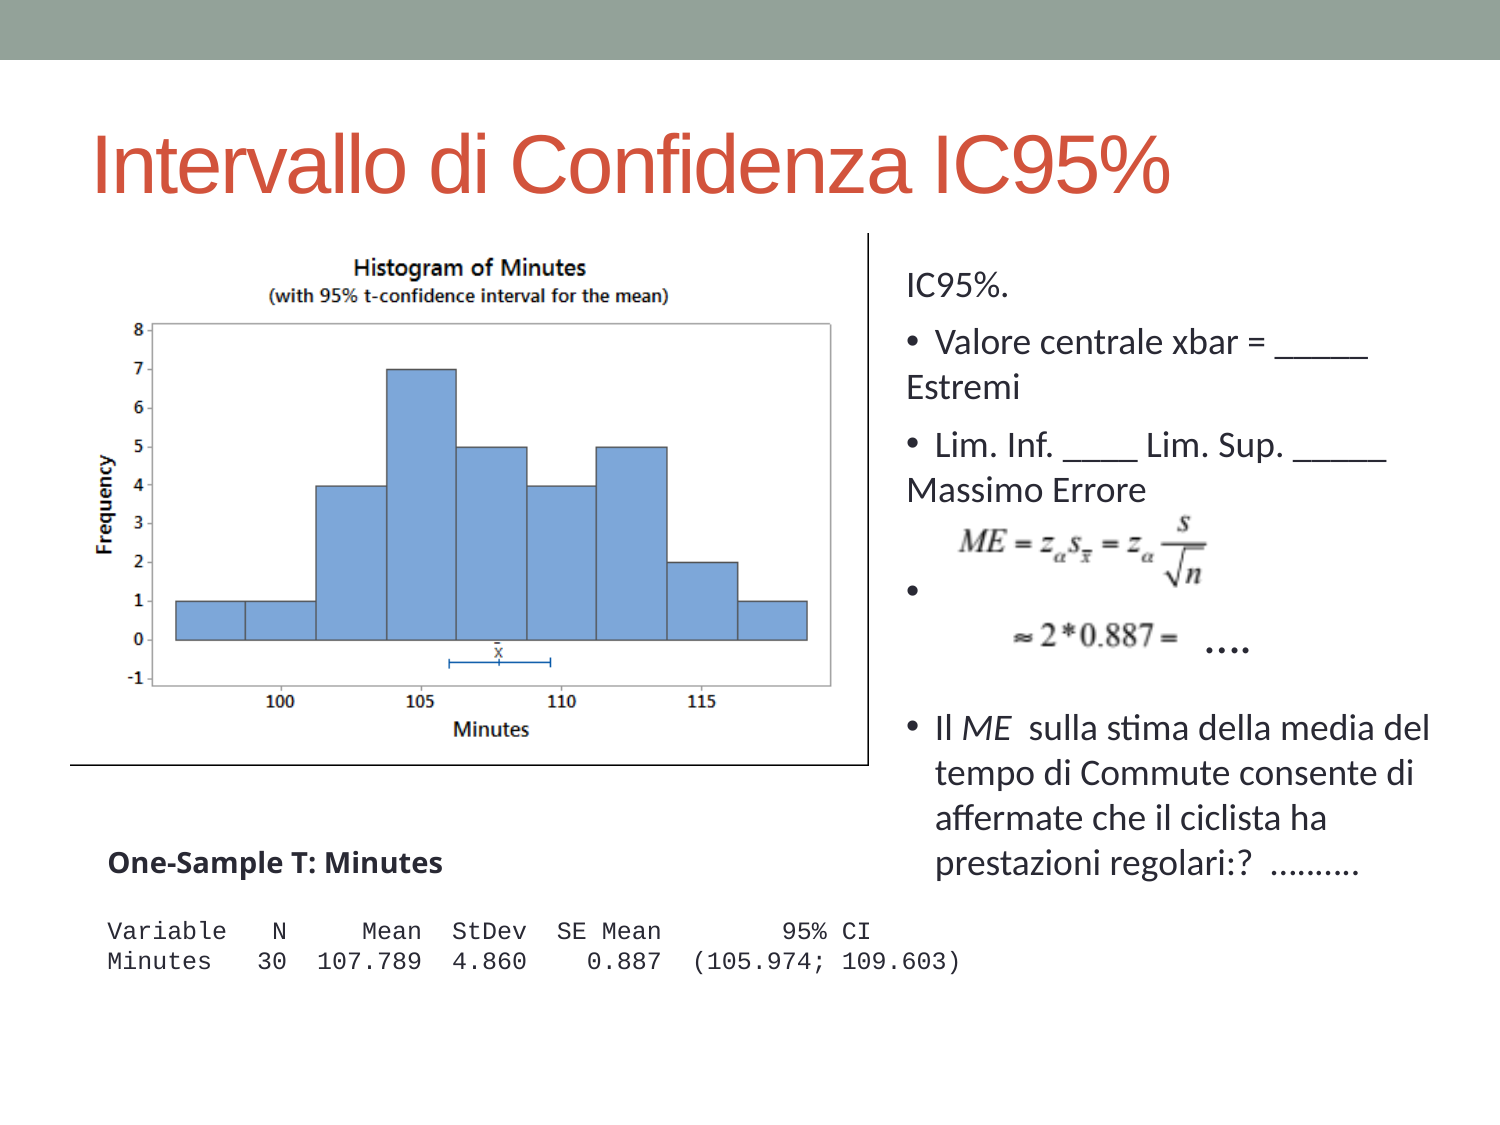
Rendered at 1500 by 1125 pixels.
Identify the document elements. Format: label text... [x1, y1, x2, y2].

picture [70, 233, 869, 766]
title Intervallo di Confidenza IC95% [75, 87, 1425, 234]
text_box One-Sample T: Minutes Variable N Mean StDev SE Mean 95% CI Minutes 30 107.789 4.860 0.887 (105.974; 109.603) [92, 837, 988, 1017]
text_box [890, 252, 1453, 943]
